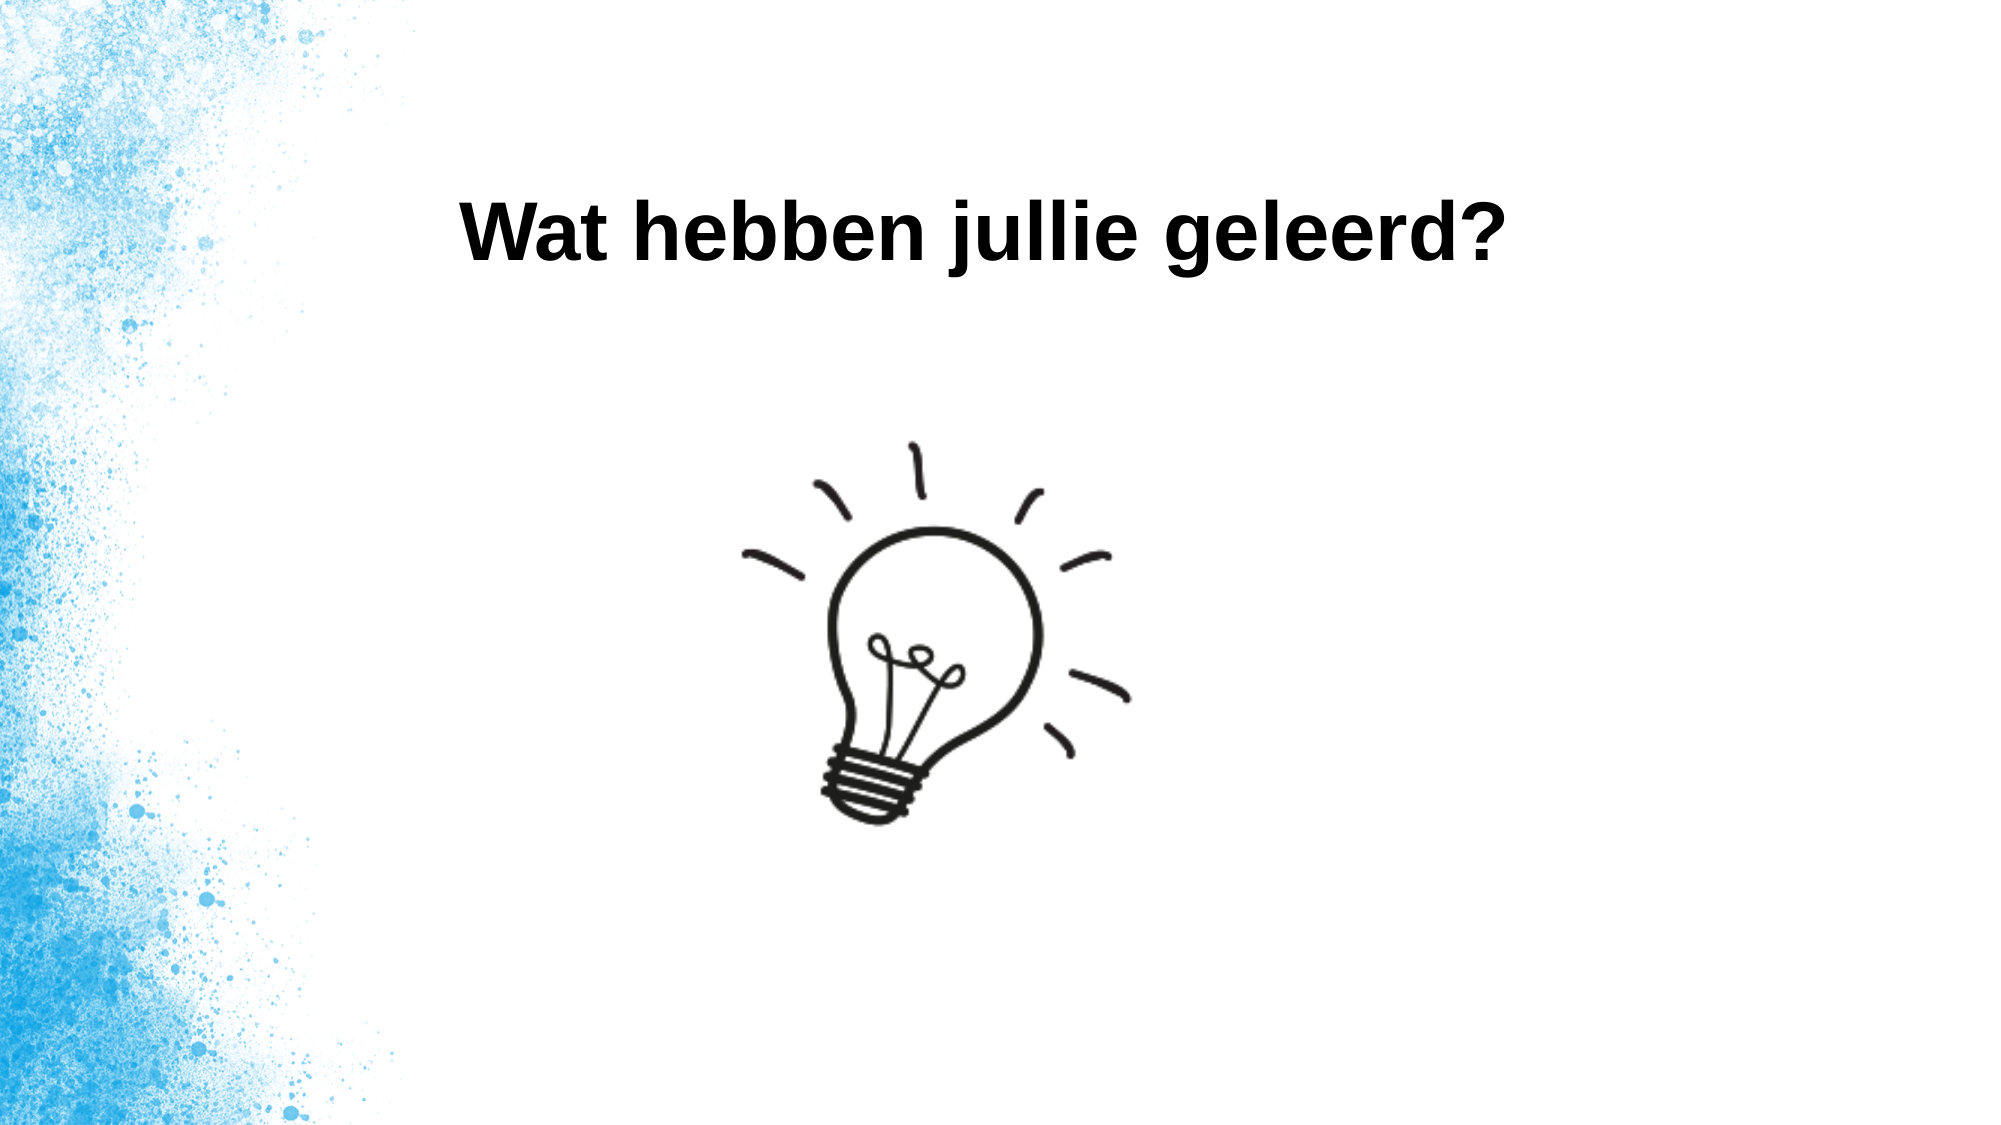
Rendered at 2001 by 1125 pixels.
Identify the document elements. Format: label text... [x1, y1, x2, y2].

picture [692, 398, 1164, 870]
picture [0, 0, 415, 1125]
title Wat hebben jullie geleerd? [459, 133, 1680, 322]
